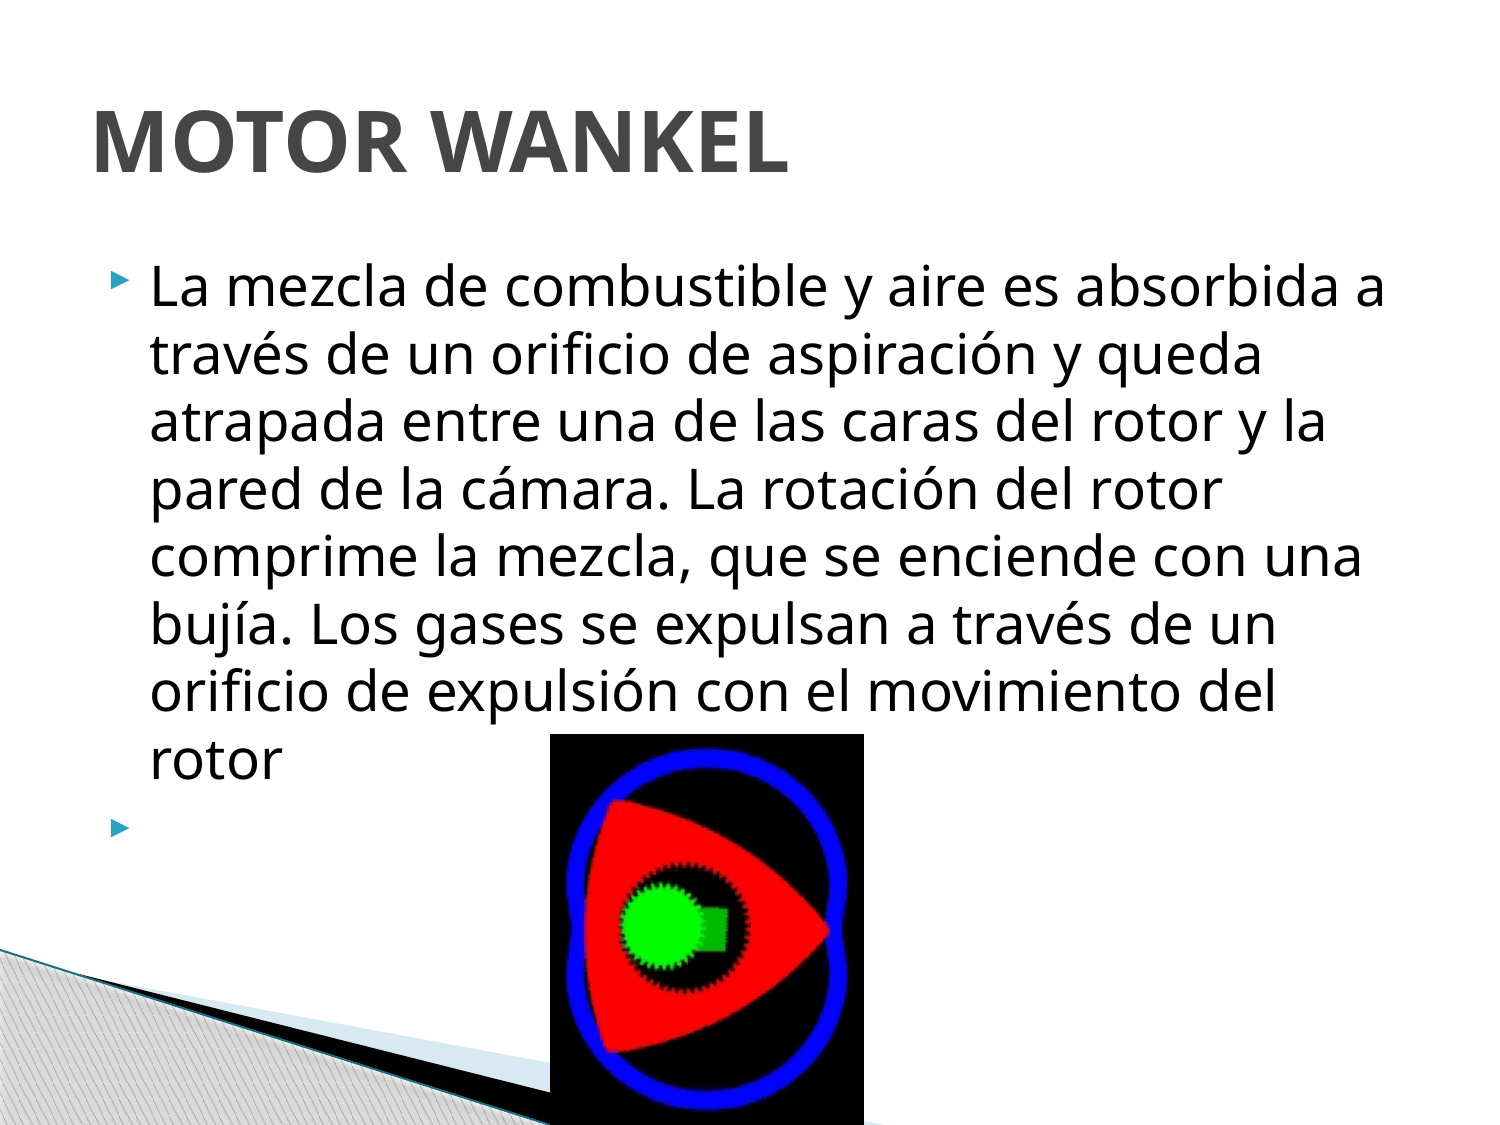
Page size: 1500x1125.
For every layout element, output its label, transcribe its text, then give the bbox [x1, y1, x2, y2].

picture [550, 734, 864, 1125]
title MOTOR WANKEL [75, 45, 1425, 233]
list La mezcla de combustible y aire es absorbida a través de un orificio de aspiración y queda atrapada entre una de las caras del rotor y la pared de la cámara. La rotación del rotor comprime la mezcla, que se enciende con una bujía. Los gases se expulsan a través de un orificio de expulsión con el movimiento del rotor [75, 243, 1425, 986]
